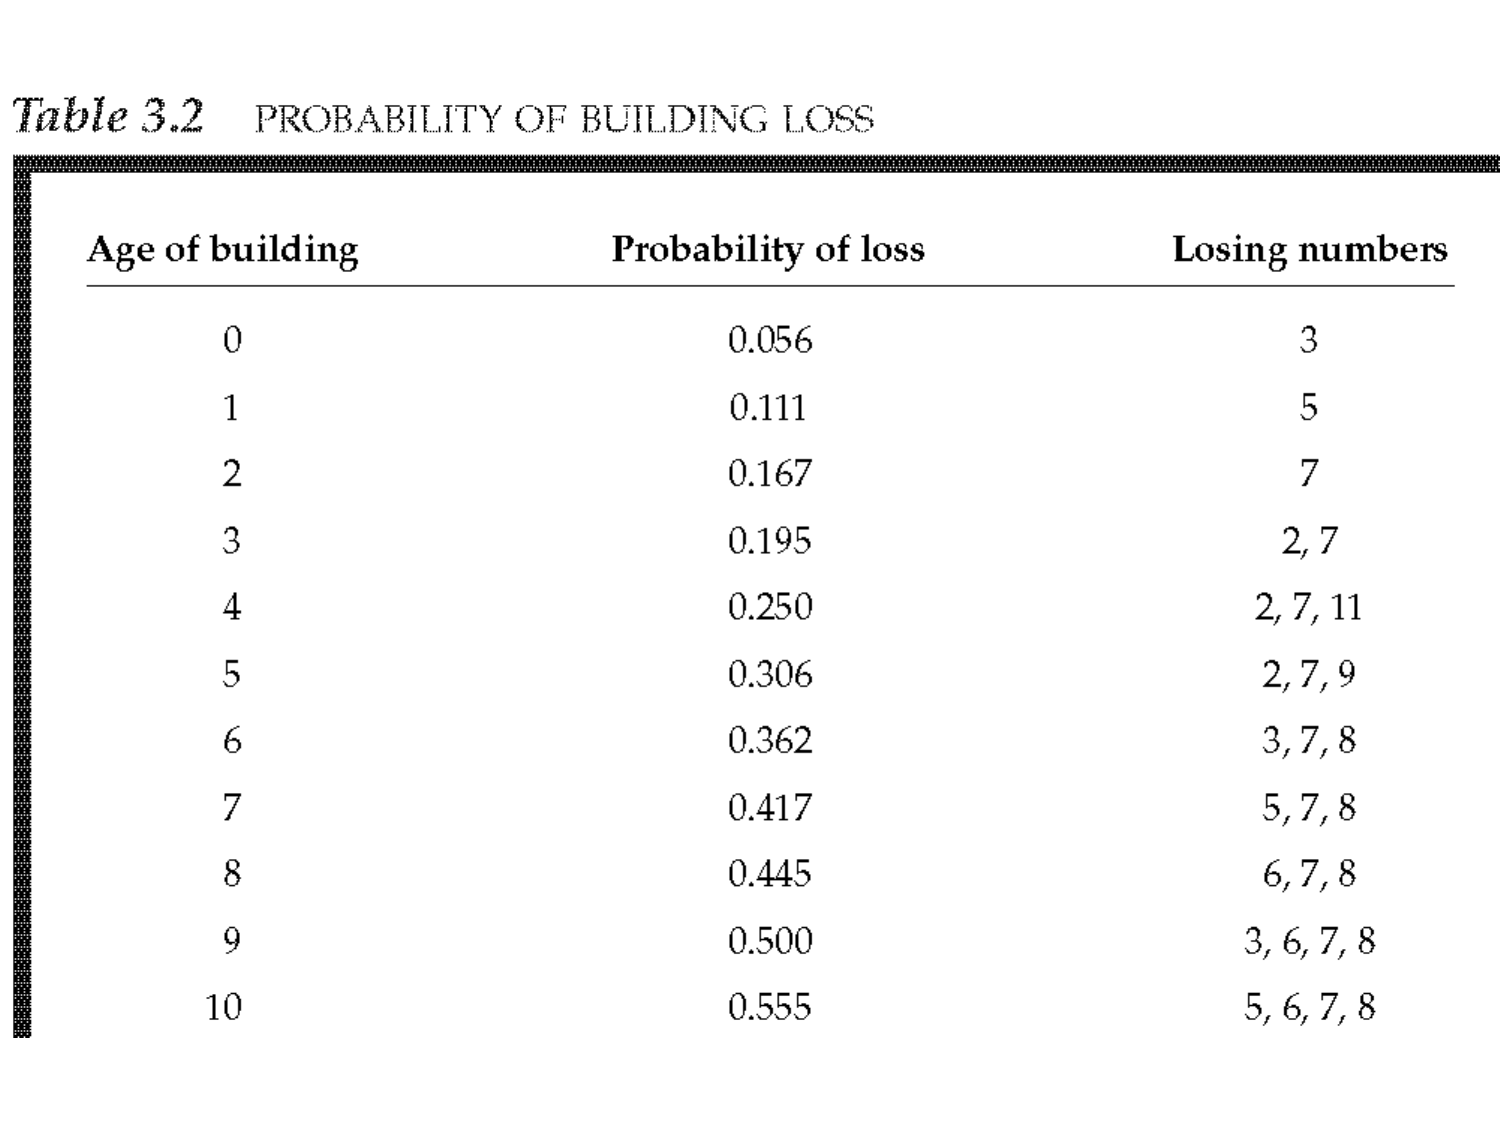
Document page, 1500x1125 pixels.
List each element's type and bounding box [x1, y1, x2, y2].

picture [0, 62, 1500, 1039]
